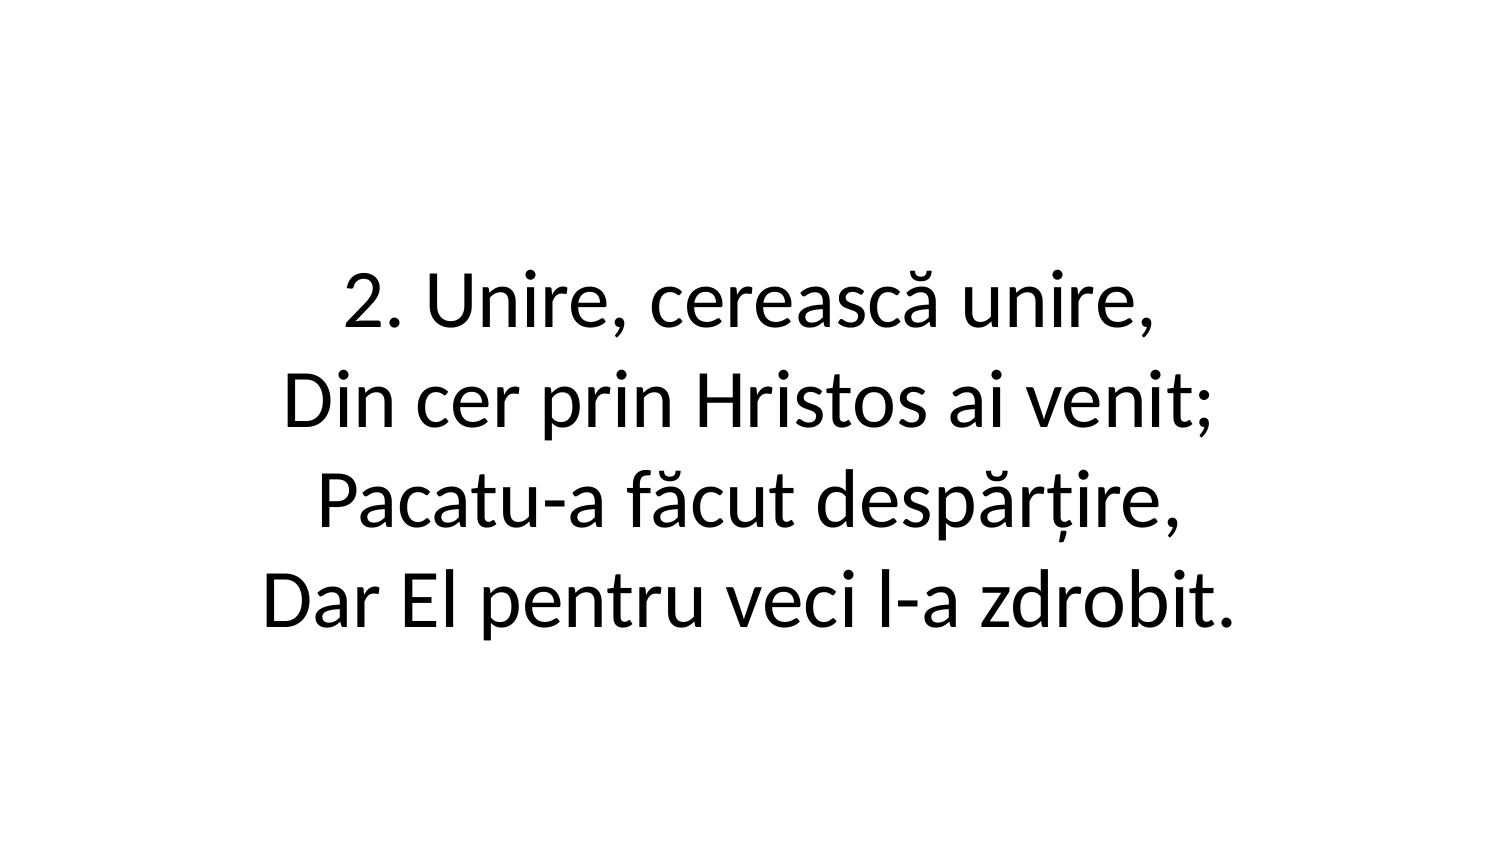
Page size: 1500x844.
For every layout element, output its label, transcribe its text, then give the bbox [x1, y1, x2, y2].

text_box 2. Unire, cerească unire, Din cer prin Hristos ai venit; Pacatu-a făcut despărțire, Dar El pentru veci l-a zdrobit. [246, 192, 1254, 652]
